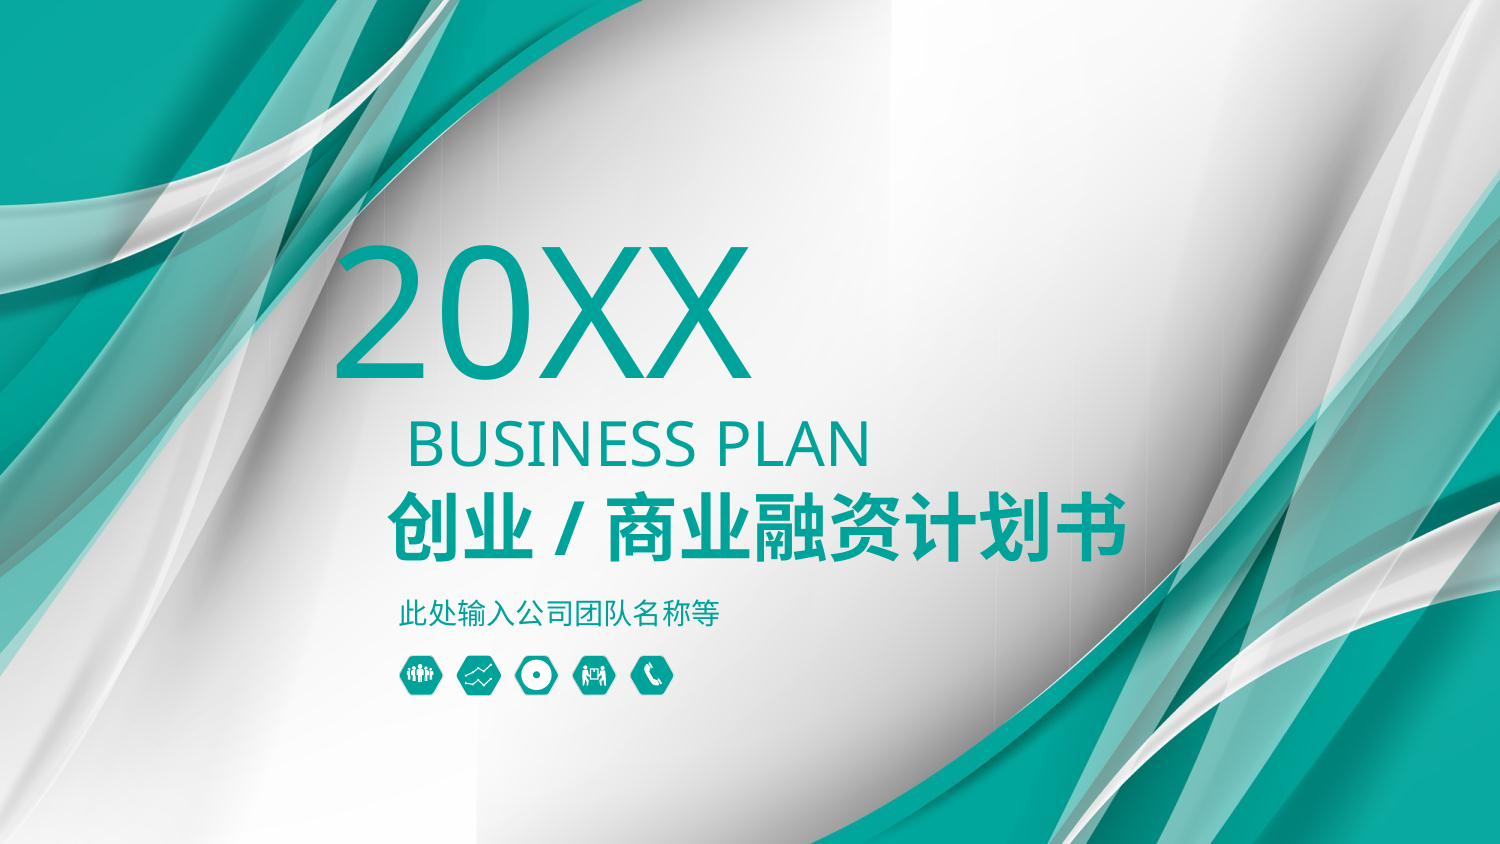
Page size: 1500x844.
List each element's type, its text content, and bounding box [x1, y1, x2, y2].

text_box 此处输入公司团队名称等 [399, 595, 1120, 631]
text_box BUSINESS PLAN [391, 396, 888, 486]
picture [0, 0, 1500, 844]
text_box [398, 655, 675, 696]
text_box 20XX [314, 188, 769, 423]
text_box 创业/商业融资计划书 [371, 472, 1418, 578]
